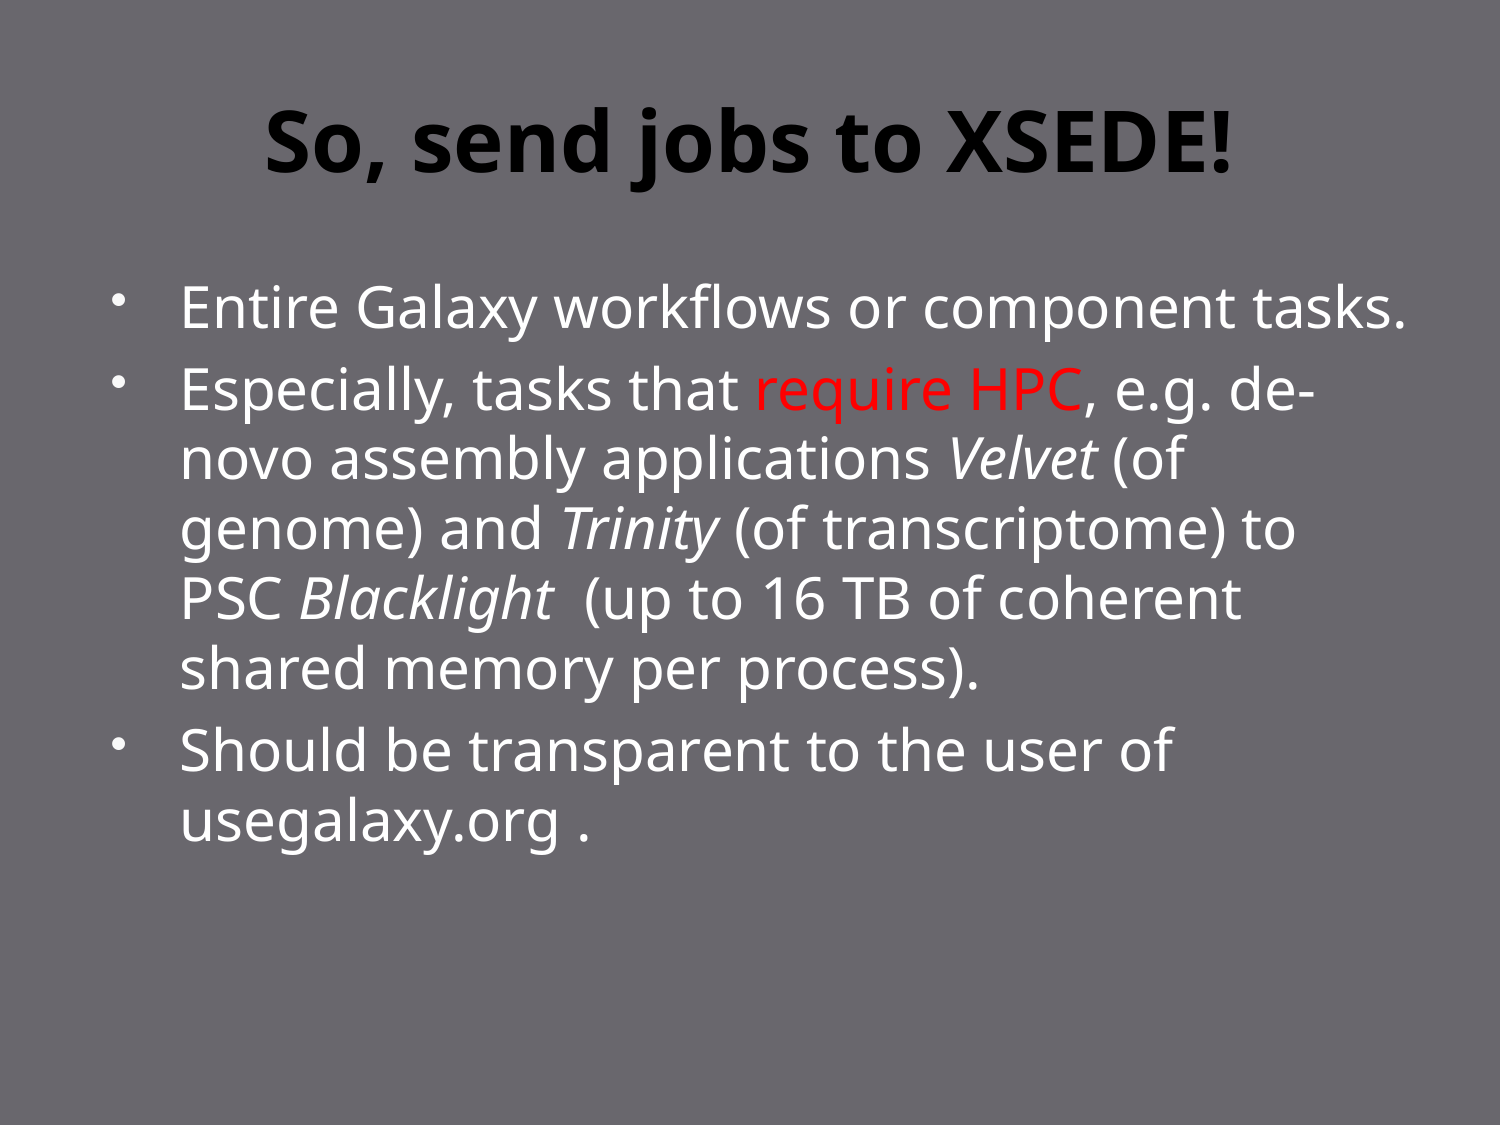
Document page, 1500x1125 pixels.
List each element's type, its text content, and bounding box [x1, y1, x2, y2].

list Entire Galaxy workflows or component tasks. Especially, tasks that require HPC, e.g. de-novo assembly applications Velvet (of genome) and Trinity (of transcriptome) to PSC Blacklight (up to 16 TB of coherent shared memory per process). Should be transparent to the user of usegalaxy.org . [75, 262, 1425, 1035]
title So, send jobs to XSEDE! [75, 45, 1425, 233]
